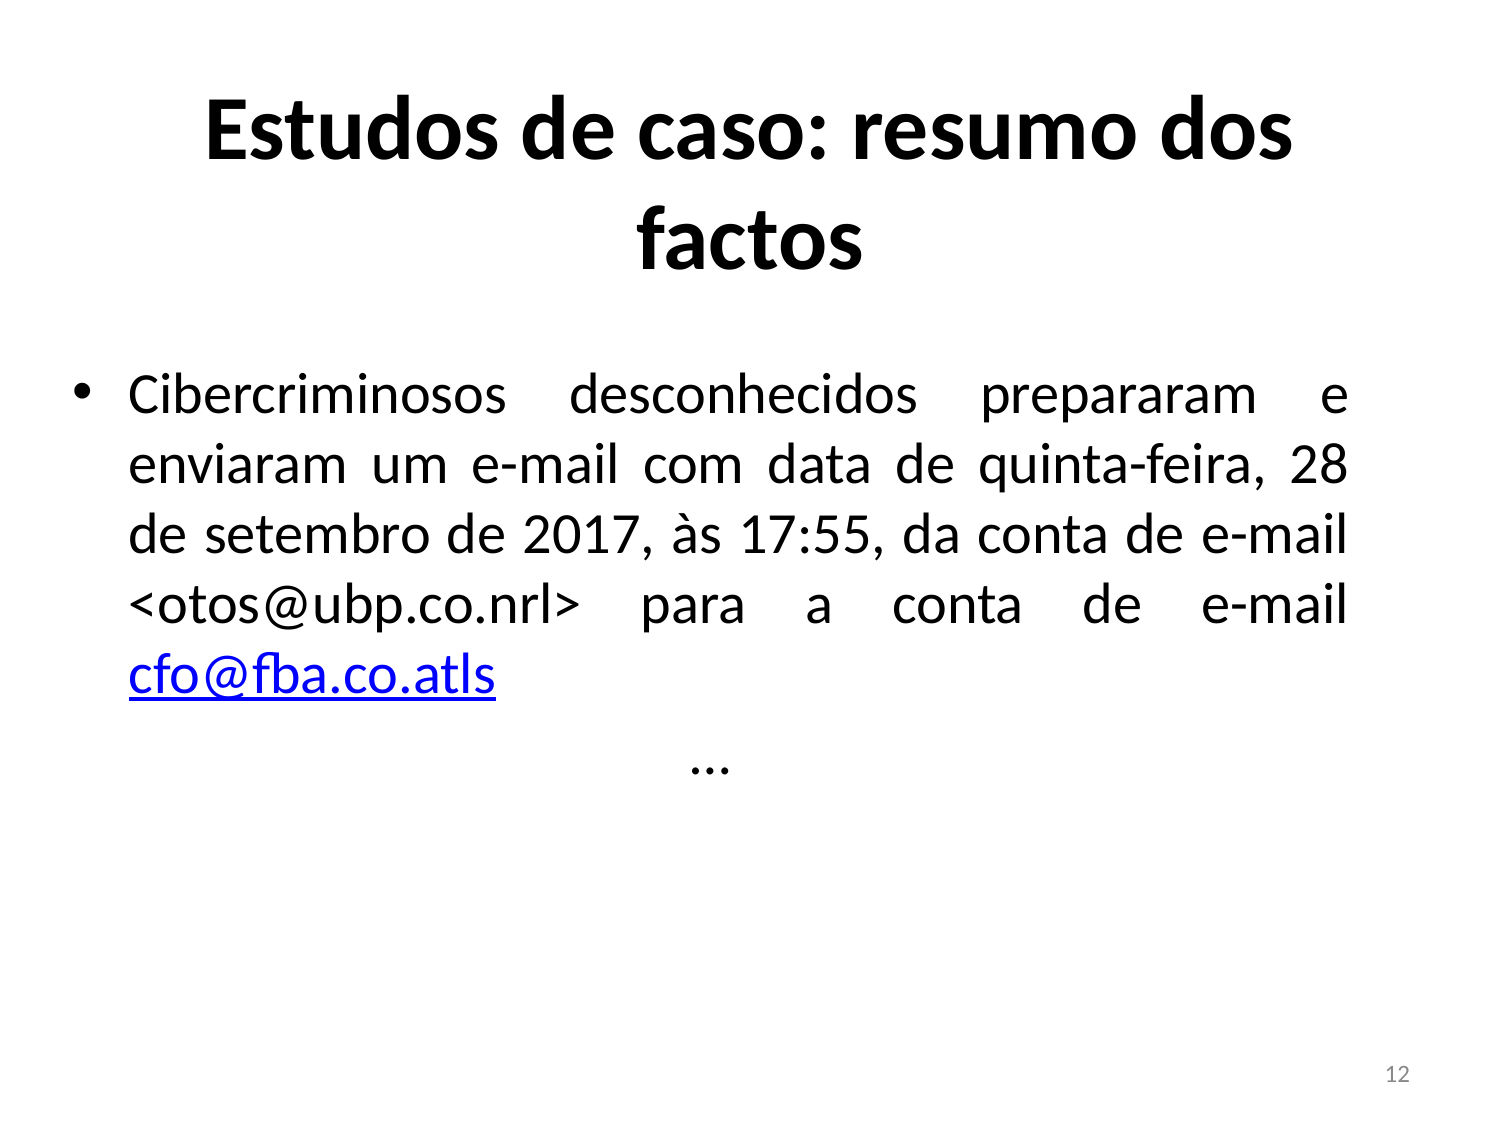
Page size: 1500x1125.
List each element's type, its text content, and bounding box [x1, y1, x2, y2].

title Estudos de caso: resumo dos factos [75, 83, 1425, 272]
slide_number 12 [1074, 1042, 1425, 1103]
text_box Cibercriminosos desconhecidos prepararam e enviaram um e-mail com data de quinta-feira, 28 de setembro de 2017, às 17:55, da conta de e-mail <otos@ubp.co.nrl> para a conta de e-mail cfo@fba.co.atls … [57, 347, 1365, 958]
